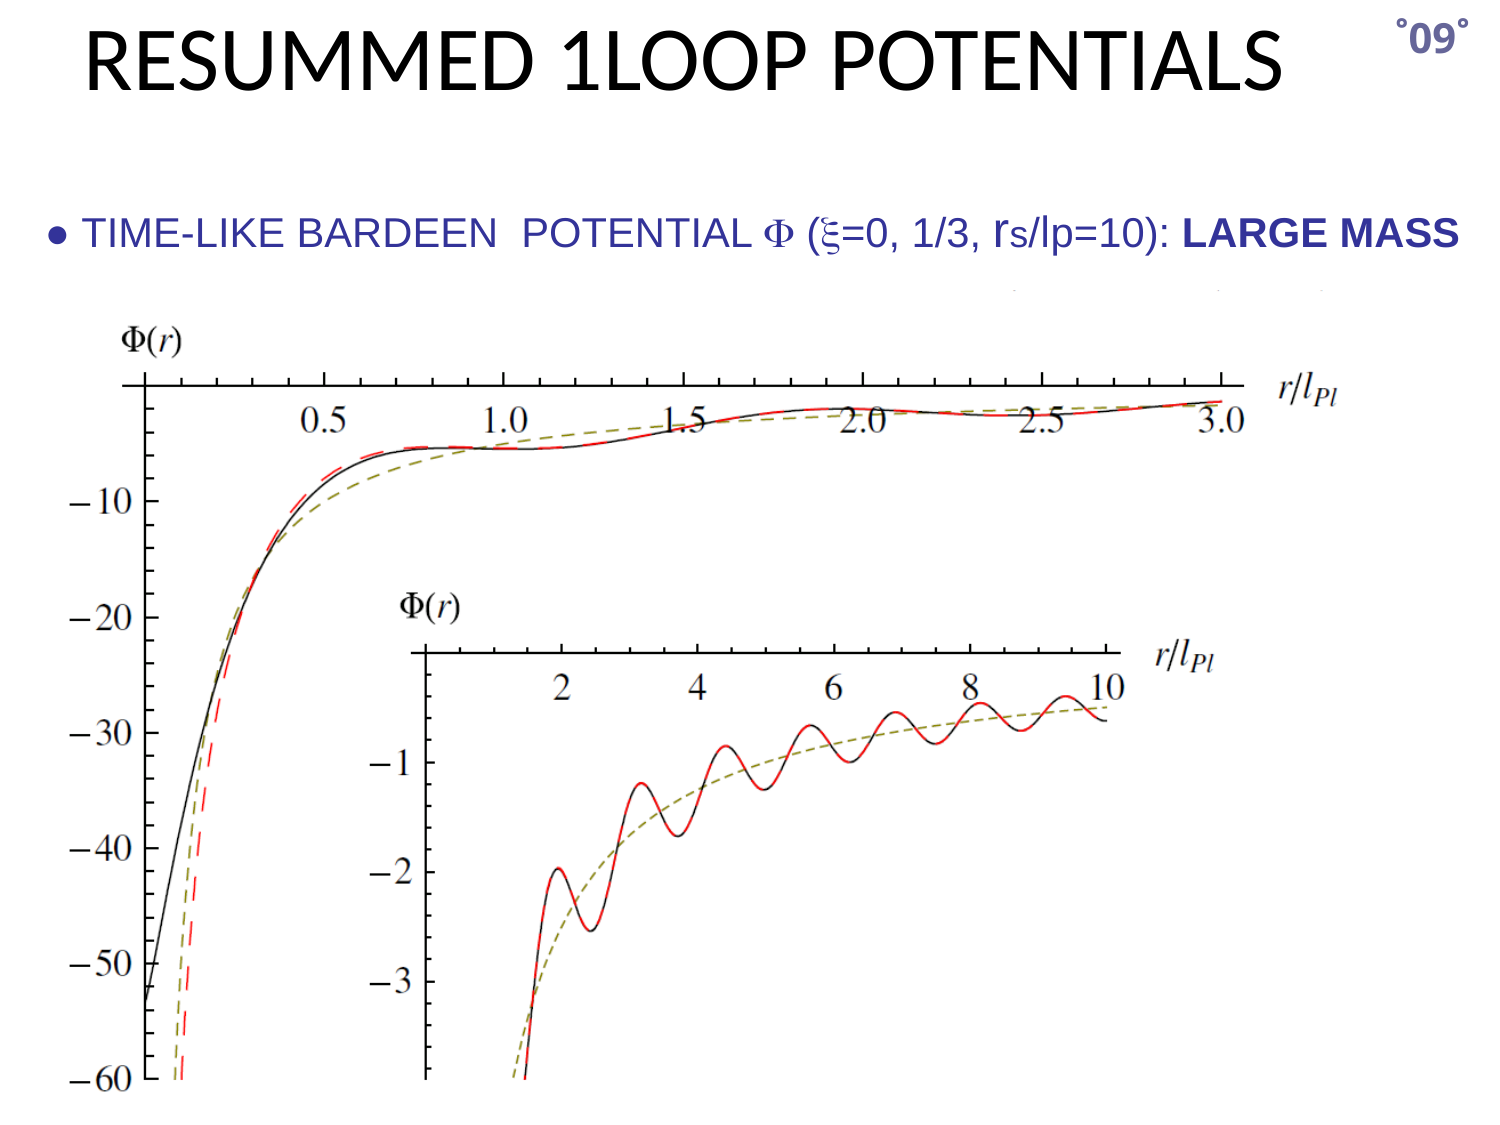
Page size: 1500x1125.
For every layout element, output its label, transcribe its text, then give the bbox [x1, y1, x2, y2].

text_box ● TIME-LIKE BARDEEN POTENTIAL  (=0, 1/3, rs/lp=10): LARGE MASS [29, 189, 1476, 265]
picture [64, 290, 1340, 1112]
text_box ˚09˚ [1364, 7, 1500, 67]
title RESUMMED 1LOOP POTENTIALS [64, 0, 1306, 112]
